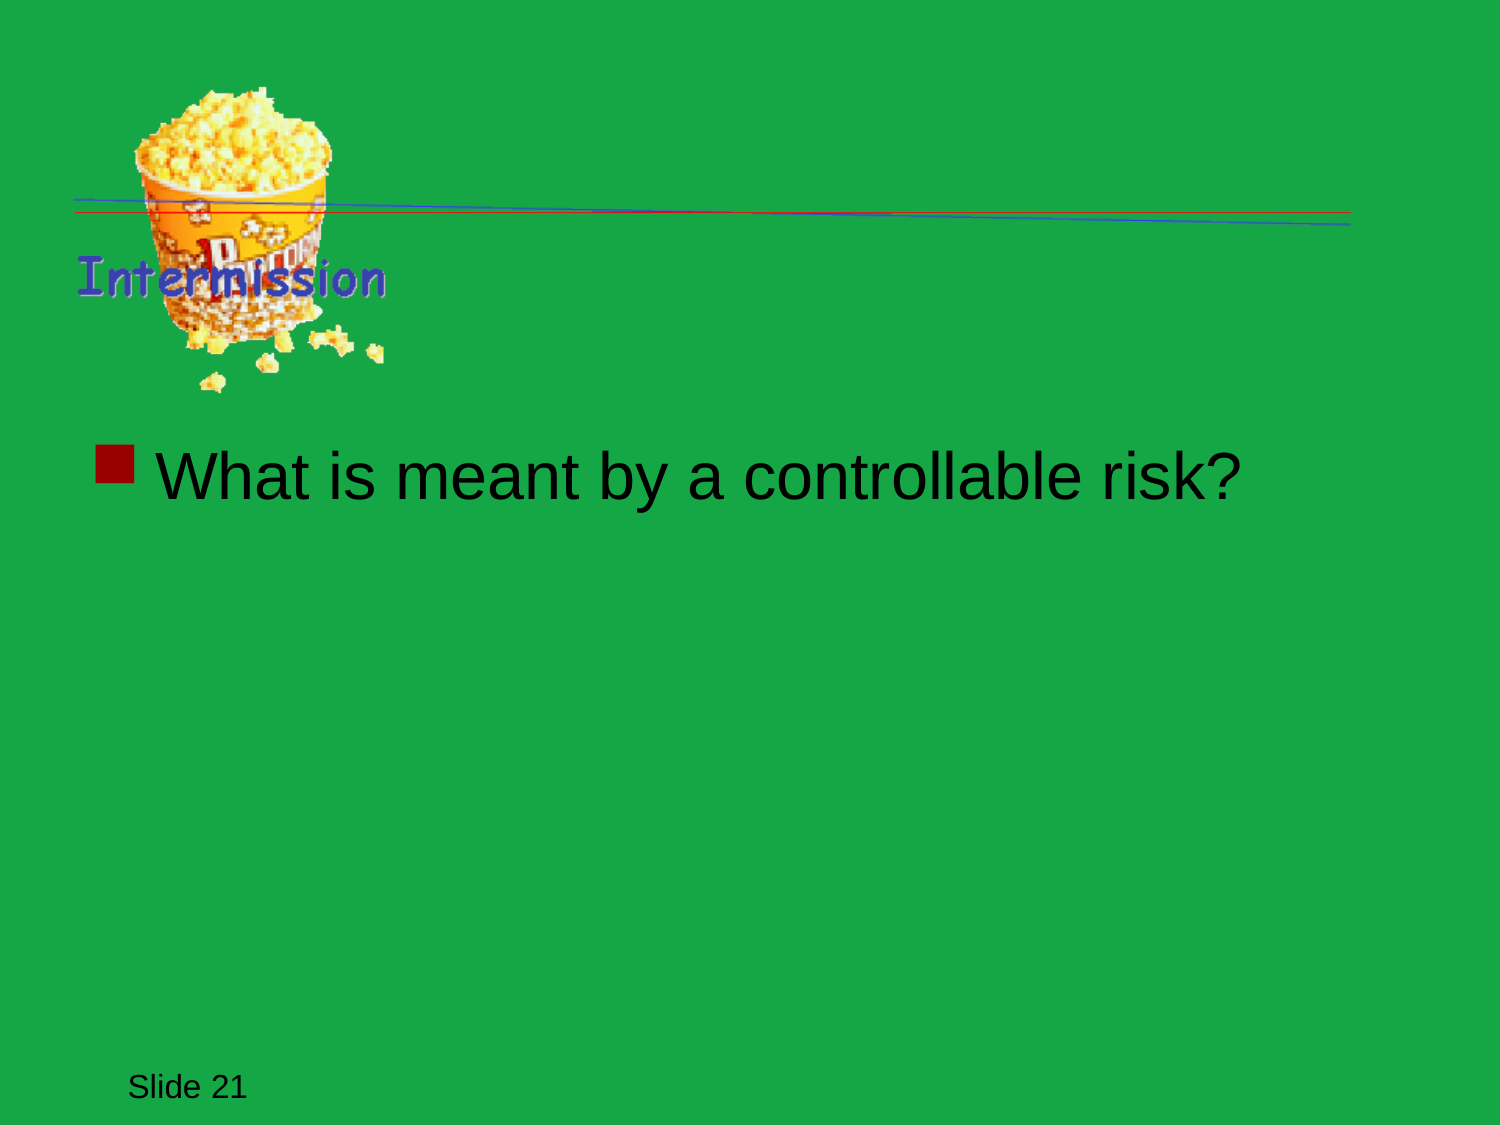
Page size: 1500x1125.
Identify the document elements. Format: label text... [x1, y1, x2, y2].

slide_number Slide 21 [112, 1037, 425, 1113]
list What is meant by a controllable risk? [75, 425, 1388, 1000]
picture [62, 74, 1352, 451]
